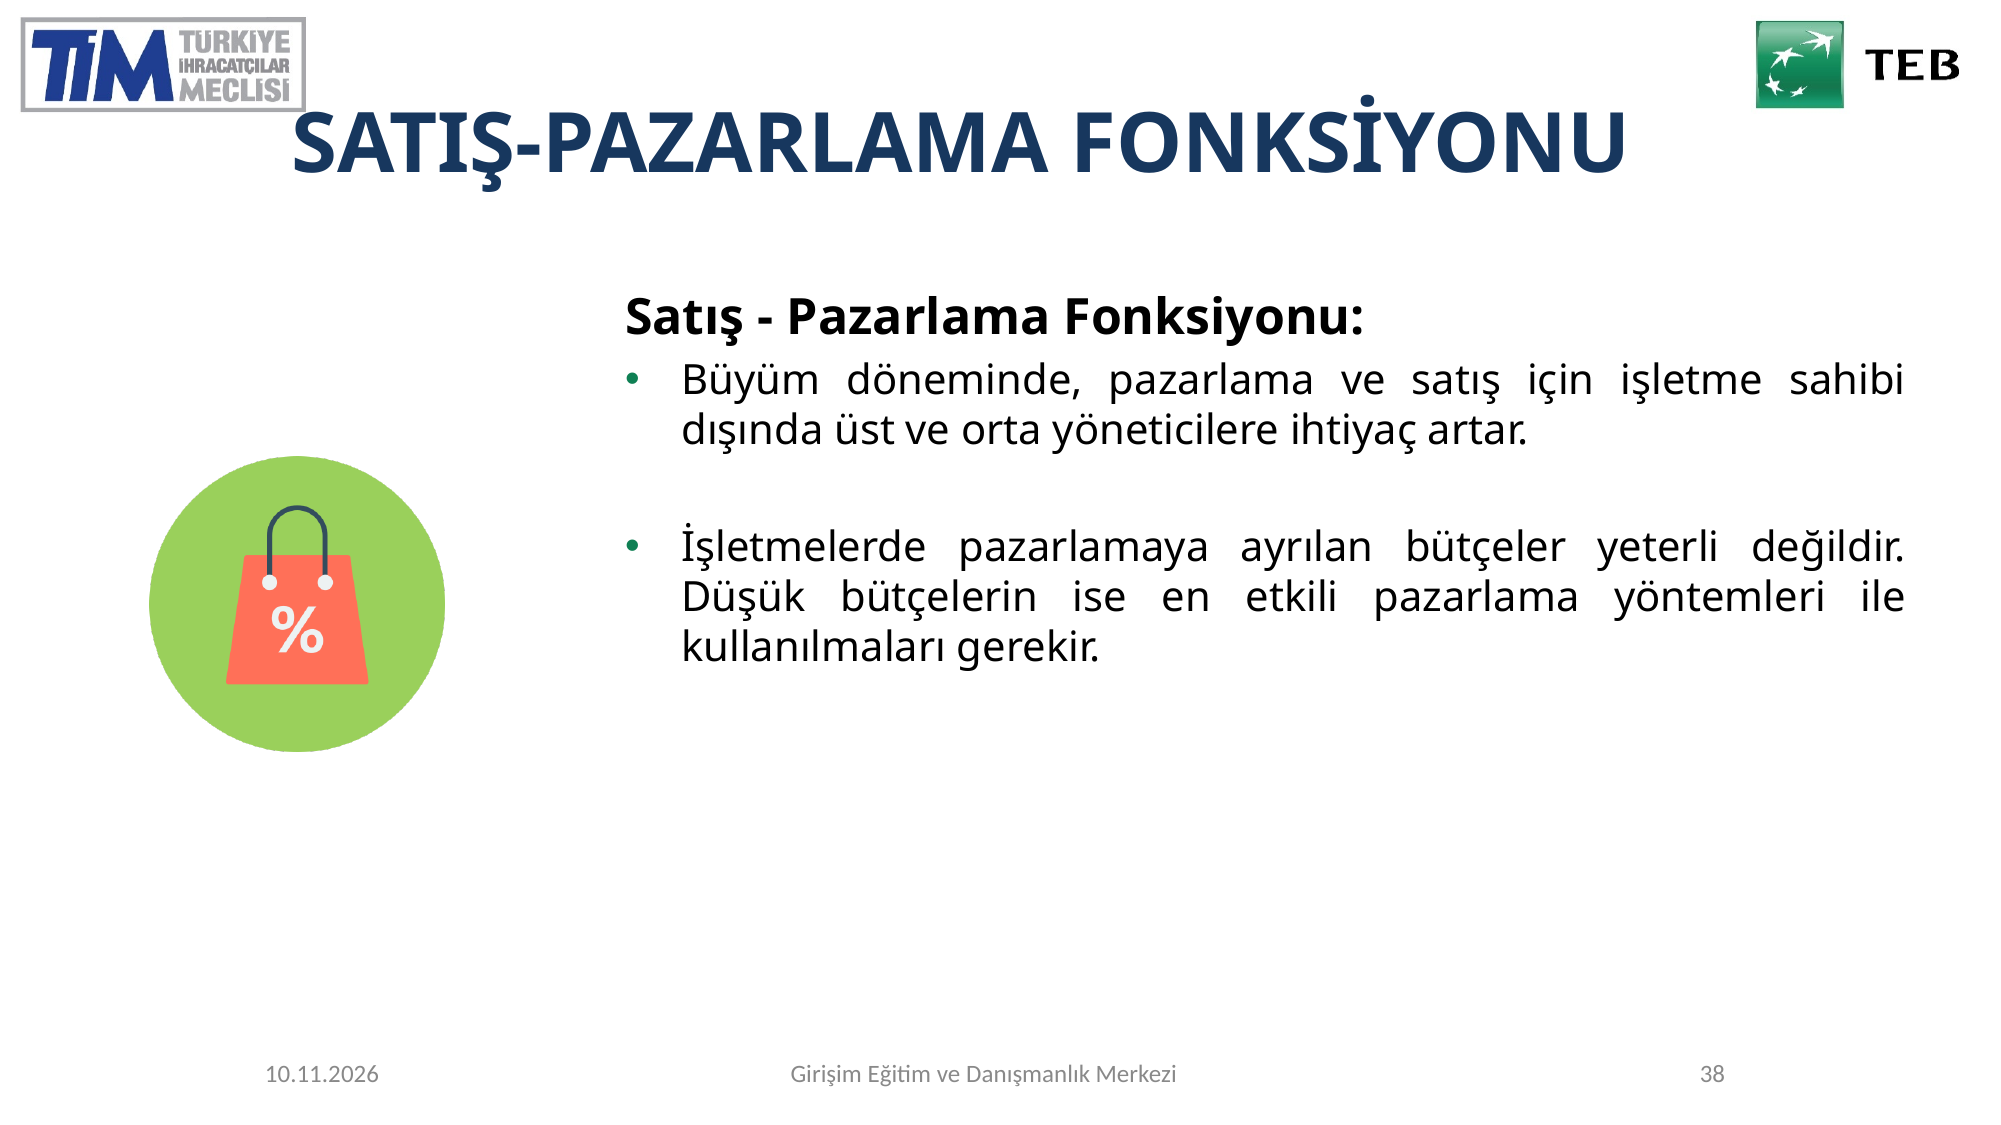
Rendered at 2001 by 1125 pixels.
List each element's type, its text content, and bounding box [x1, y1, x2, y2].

slide_number 38 [1314, 1042, 1741, 1103]
list Satış - Pazarlama Fonksiyonu: Büyüm döneminde, pazarlama ve satış için işletme sahibi dışında üst ve orta yöneticilere ihtiyaç artar. İşletmelerde pazarlamaya ayrılan bütçeler yeterli değildir. Düşük bütçelerin ise en etkili pazarlama yöntemleri ile kullanılmaları gerekir. [610, 277, 1922, 1043]
picture [1751, 15, 1967, 114]
title SATIŞ-PAZARLAMA FONKSİYONU [275, 45, 1648, 233]
picture [19, 15, 308, 114]
footer Girişim Eğitim ve Danışmanlık Merkezi [700, 1042, 1268, 1103]
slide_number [249, 1042, 654, 1103]
picture [149, 455, 445, 752]
